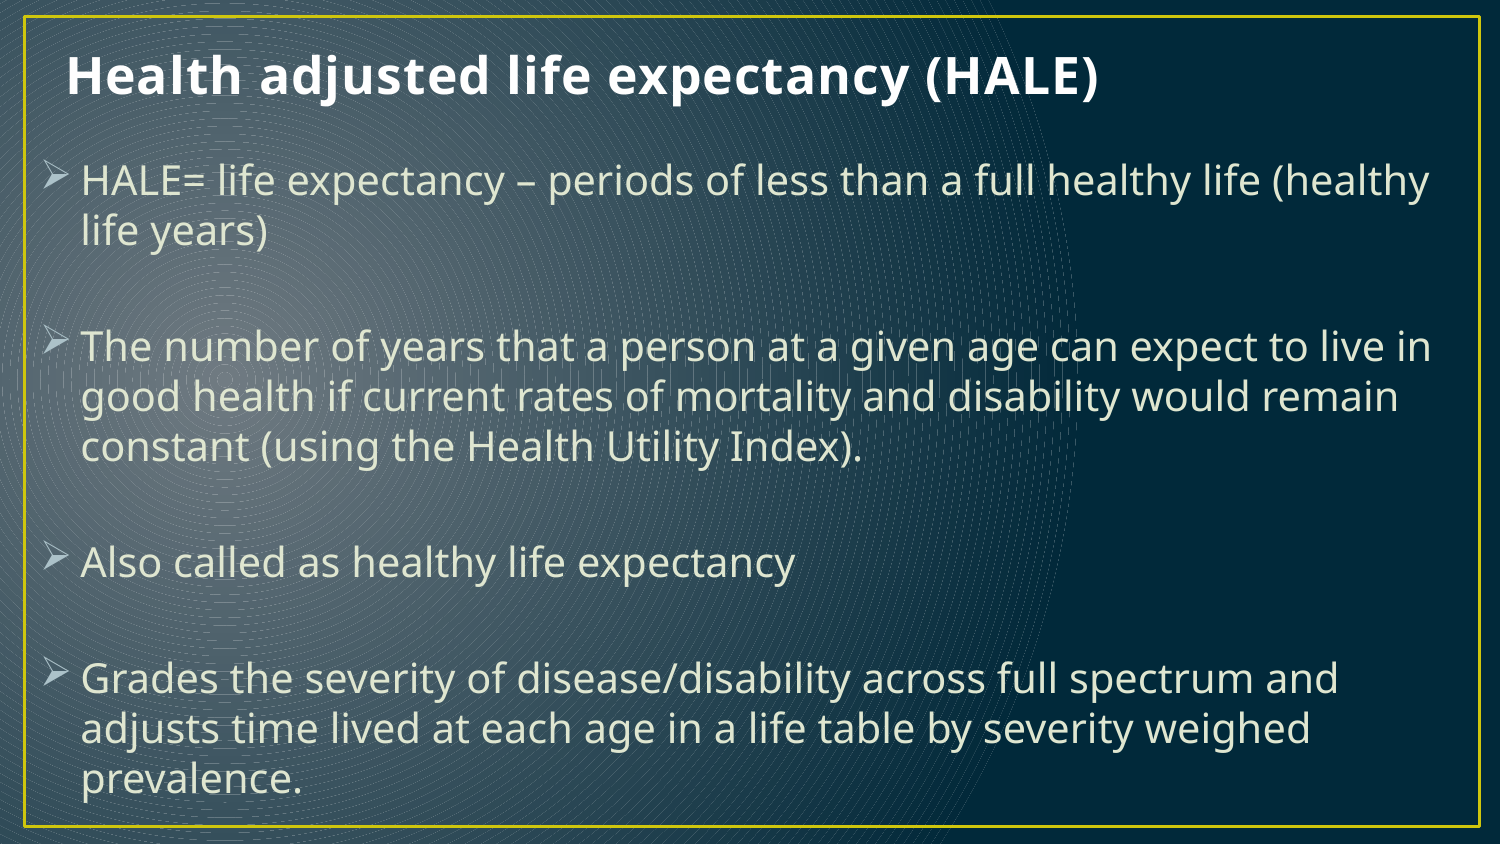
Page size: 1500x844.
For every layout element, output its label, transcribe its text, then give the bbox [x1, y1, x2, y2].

title Health adjusted life expectancy (HALE) [50, 34, 1475, 113]
list HALE= life expectancy – periods of less than a full healthy life (healthy life years) The number of years that a person at a given age can expect to live in good health if current rates of mortality and disability would remain constant (using the Health Utility Index). Also called as healthy life expectancy Grades the severity of disease/disability across full spectrum and adjusts time lived at each age in a life table by severity weighed prevalence. [24, 146, 1475, 810]
